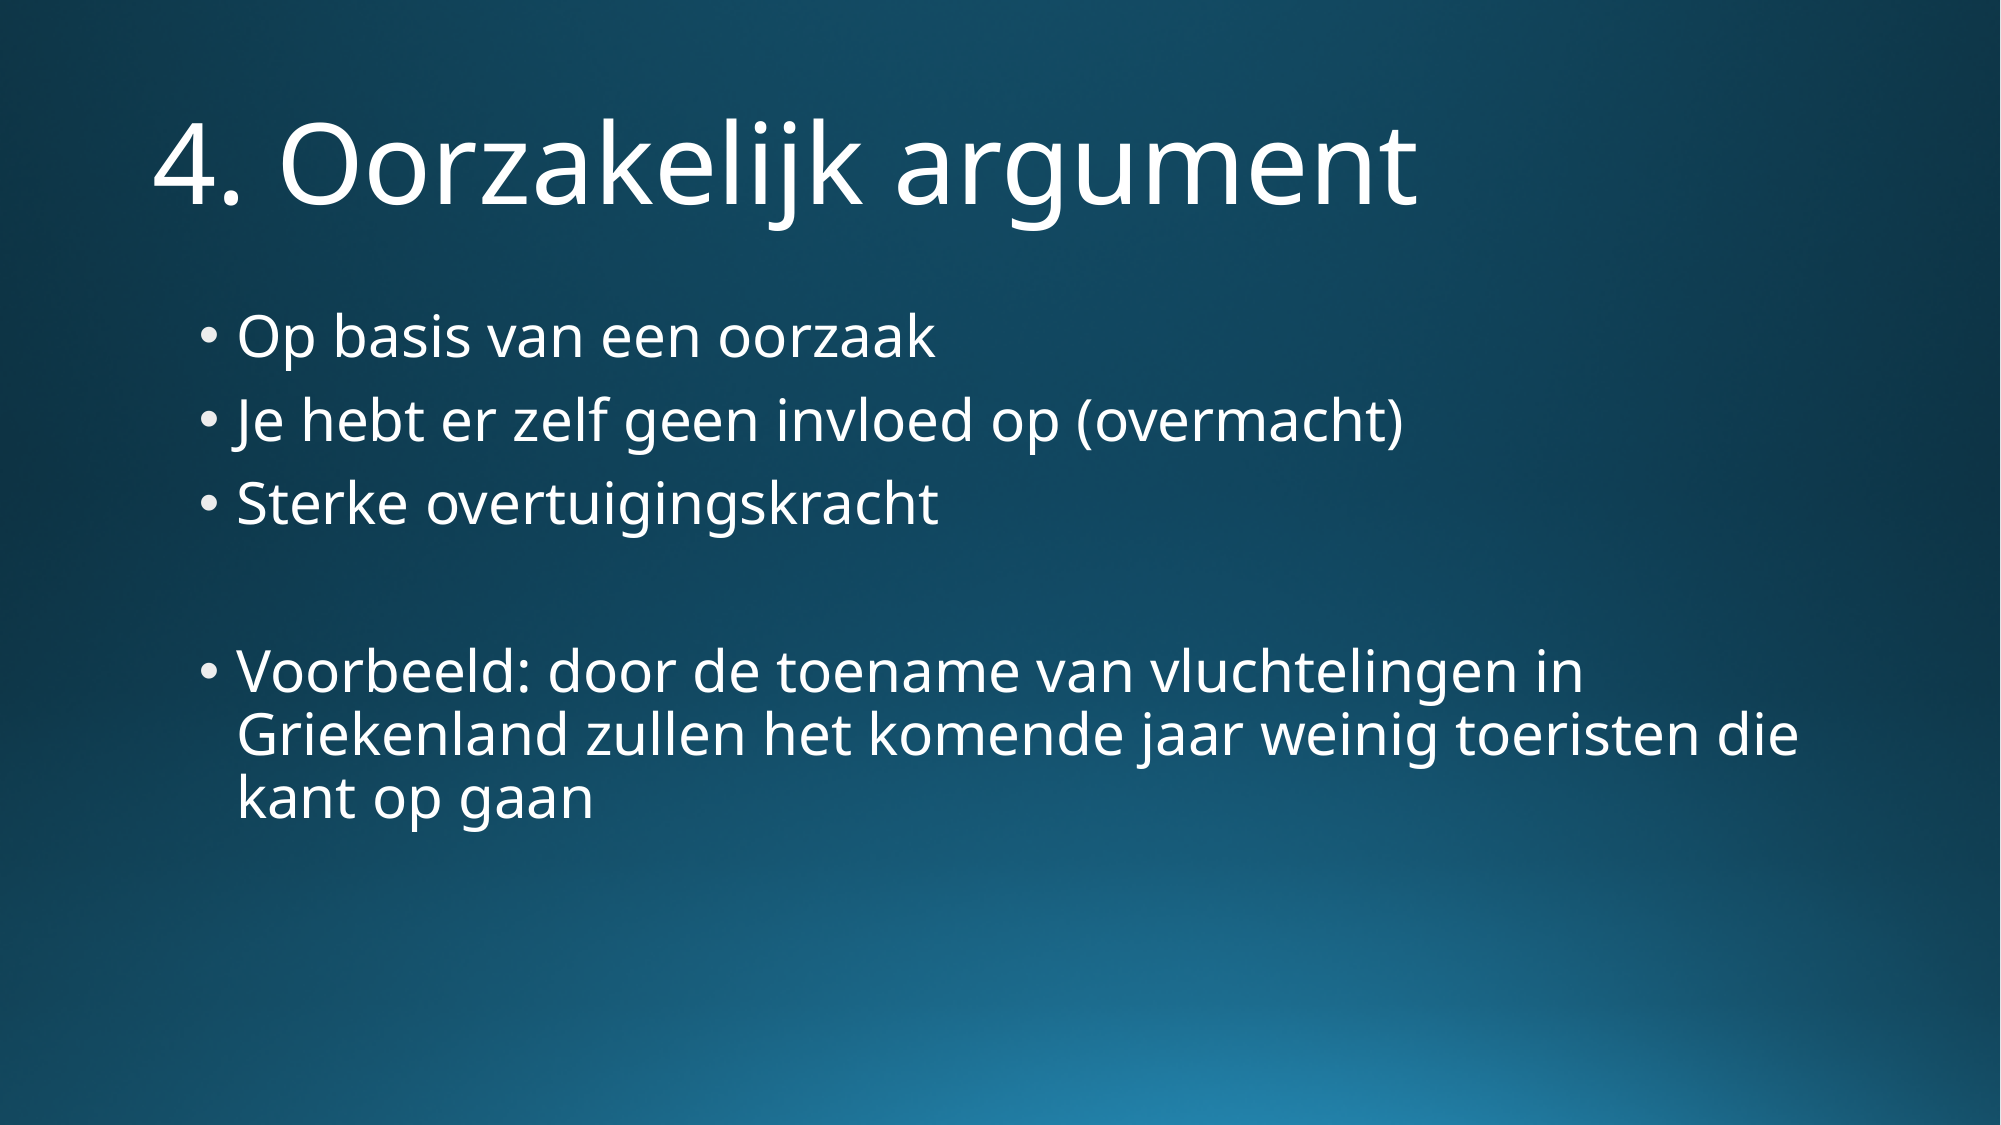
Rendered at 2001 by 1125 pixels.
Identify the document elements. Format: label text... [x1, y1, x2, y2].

picture [0, 0, 2001, 1125]
title 4. Oorzakelijk argument [137, 59, 1863, 278]
list Op basis van een oorzaak Je hebt er zelf geen invloed op (overmacht) Sterke overtuigingskracht Voorbeeld: door de toename van vluchtelingen in Griekenland zullen het komende jaar weinig toeristen die kant op gaan [183, 299, 1863, 1014]
